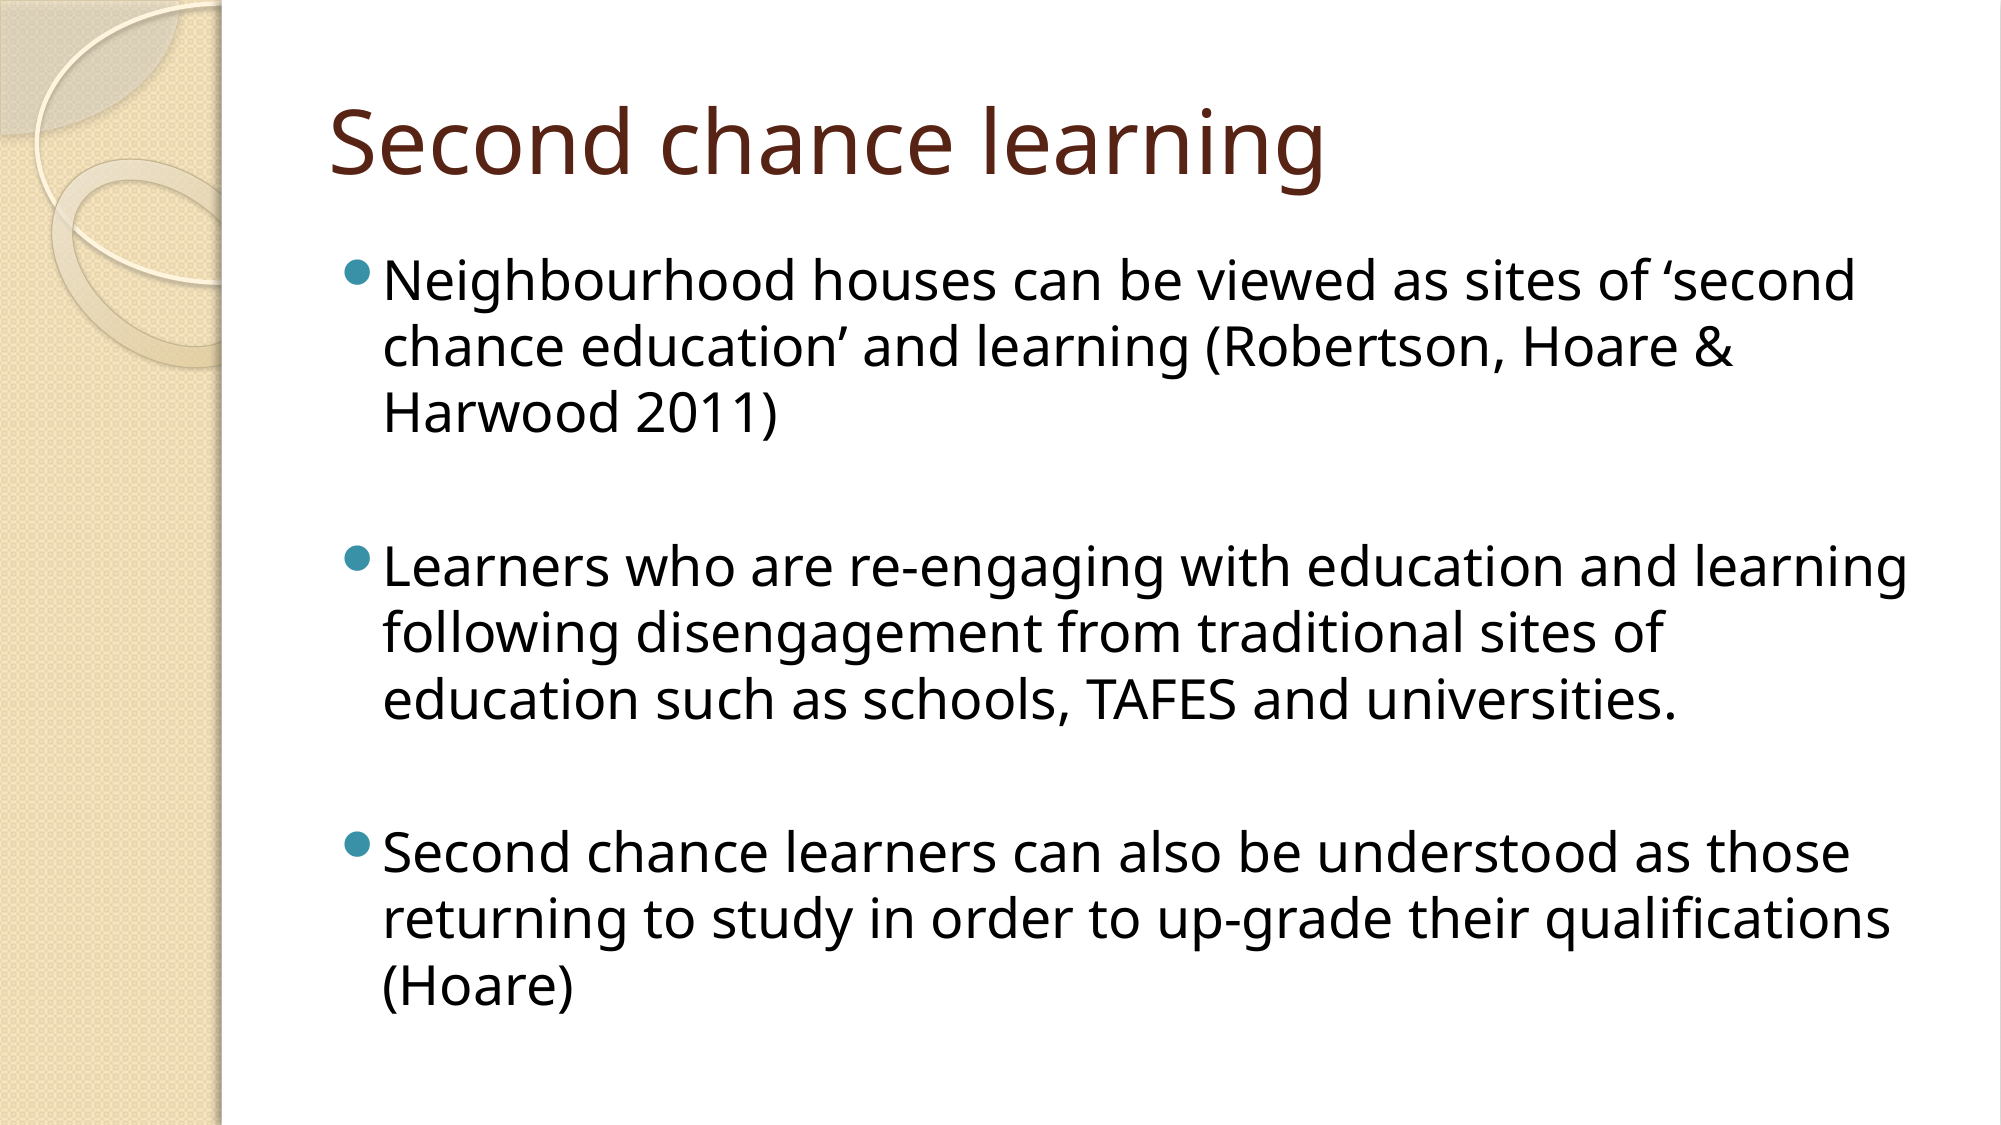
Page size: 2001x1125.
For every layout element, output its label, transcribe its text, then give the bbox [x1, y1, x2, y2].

list Neighbourhood houses can be viewed as sites of ‘second chance education’ and learning (Robertson, Hoare & Harwood 2011) Learners who are re-engaging with education and learning following disengagement from traditional sites of education such as schools, TAFES and universities. Second chance learners can also be understood as those returning to study in order to up-grade their qualifications (Hoare) [313, 237, 1954, 1025]
title Second chance learning [313, 45, 1954, 233]
